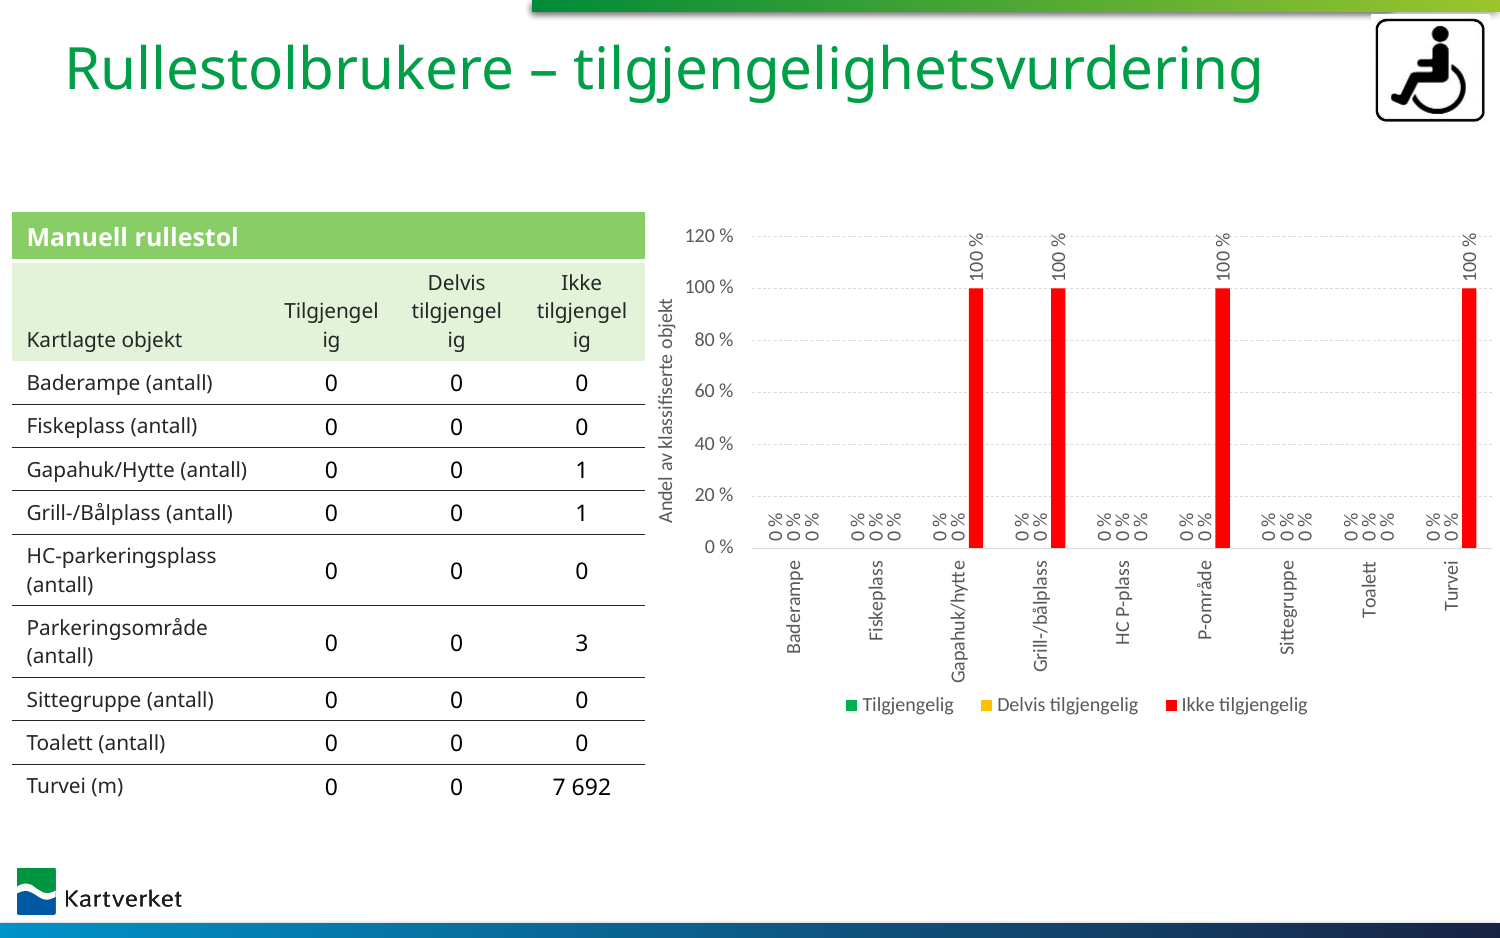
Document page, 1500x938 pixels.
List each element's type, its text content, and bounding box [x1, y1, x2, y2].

table_cell 0 [394, 448, 519, 490]
table_cell 0 [394, 606, 519, 677]
table_cell Kartlagte objekt [12, 263, 269, 361]
table_cell Turvei (m) [12, 765, 269, 807]
table_cell 0 [394, 721, 519, 764]
table_cell 0 [394, 765, 519, 807]
table_cell 0 [519, 678, 638, 720]
table_cell Delvis tilgjengelig [394, 263, 519, 361]
table_cell 0 [269, 448, 394, 490]
picture [643, 218, 1500, 728]
table_cell 1 [519, 491, 638, 534]
table_cell Sittegruppe (antall) [12, 678, 269, 720]
table_cell 0 [269, 721, 394, 764]
table_cell 0 [519, 405, 638, 447]
table_cell Grill-/Bålplass (antall) [12, 491, 269, 534]
table_cell Tilgjengelig [269, 263, 394, 361]
table_cell 0 [519, 535, 638, 605]
table_cell 0 [394, 678, 519, 720]
table_cell Ikke tilgjengelig [519, 263, 638, 361]
table_cell 0 [269, 361, 394, 404]
table_cell 0 [394, 361, 519, 404]
table_cell 0 [269, 678, 394, 720]
table_cell 0 [519, 721, 645, 764]
table_cell 0 [519, 361, 638, 404]
text_box Rullestolbrukere – tilgjengelighetsvurdering [49, 12, 1372, 109]
table_cell Baderampe (antall) [12, 361, 269, 404]
table_cell Fiskeplass (antall) [12, 405, 269, 447]
table_cell 0 [269, 765, 394, 807]
table_header Manuell rullestol [12, 212, 645, 259]
table_cell 7 692 [519, 765, 645, 807]
table_cell 0 [394, 535, 519, 605]
table_cell 0 [394, 405, 519, 447]
table_cell Parkeringsområde (antall) [12, 606, 269, 677]
table_cell 0 [269, 535, 394, 605]
picture [1371, 13, 1491, 127]
table_cell Toalett (antall) [12, 721, 269, 764]
table_cell 0 [269, 491, 394, 534]
table_cell HC-parkeringsplass (antall) [12, 535, 269, 605]
table_cell 0 [269, 405, 394, 447]
table_cell Gapahuk/Hytte (antall) [12, 448, 269, 490]
table_cell 3 [519, 606, 638, 677]
table_cell 0 [394, 491, 519, 534]
table_cell 1 [519, 448, 638, 490]
table_cell 0 [269, 606, 394, 677]
